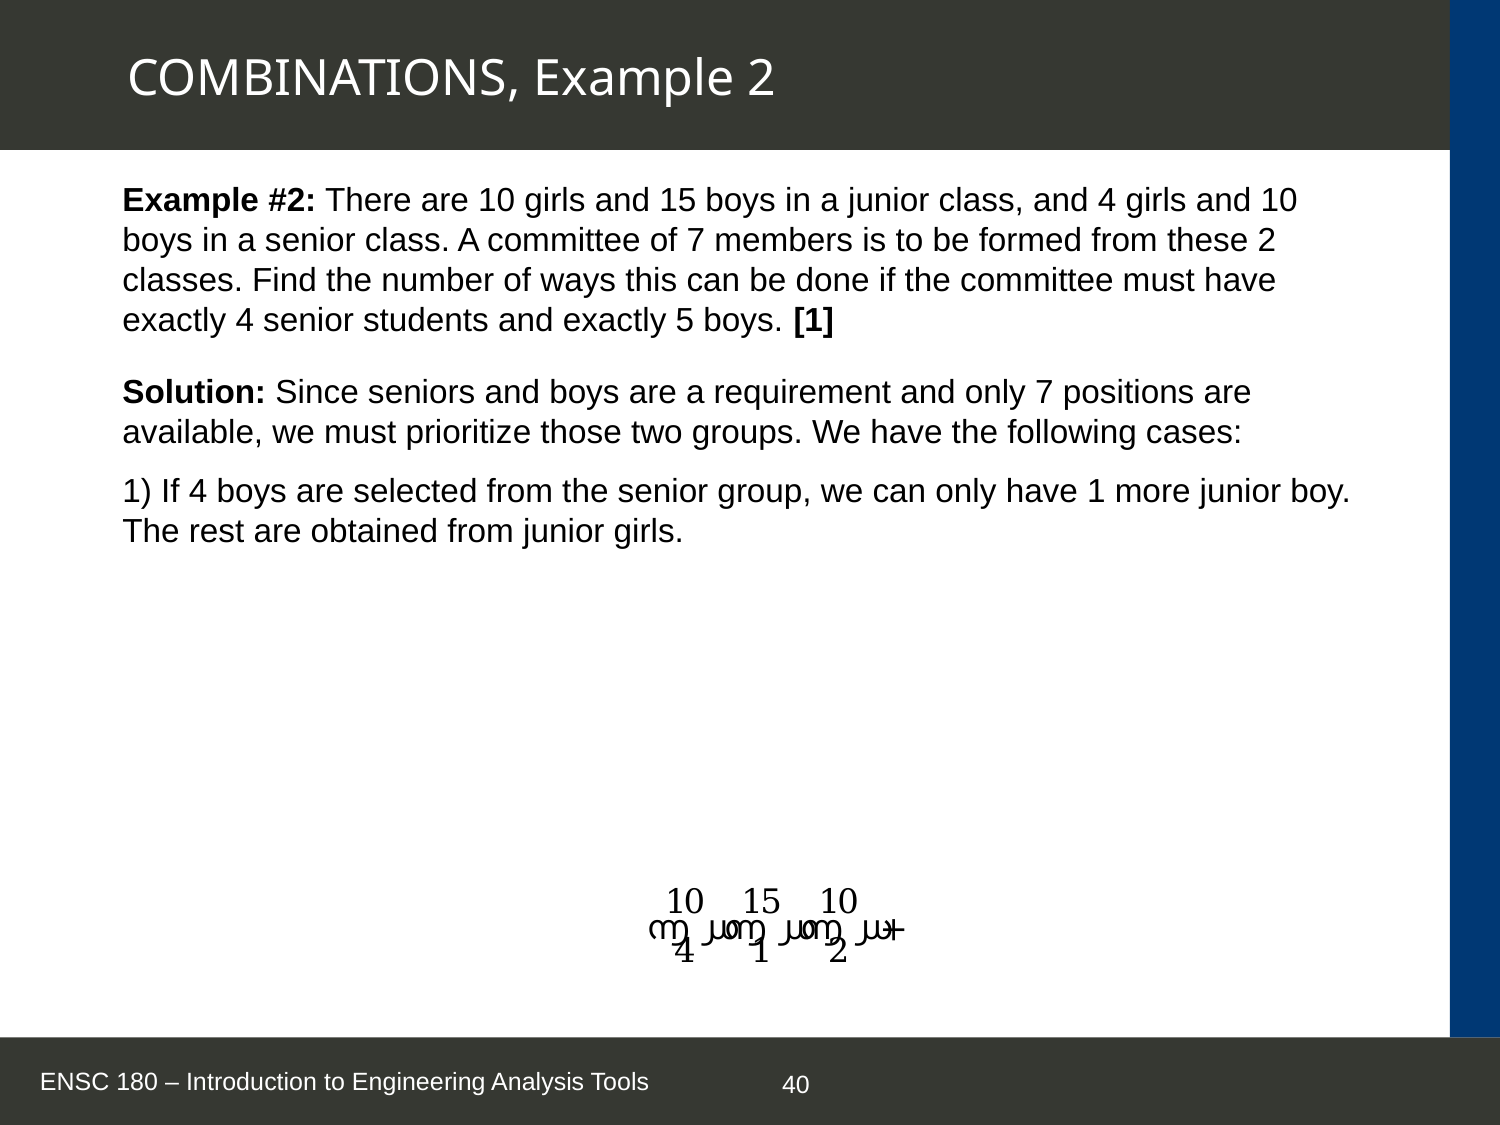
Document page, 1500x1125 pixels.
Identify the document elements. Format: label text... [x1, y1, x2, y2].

list Example #2: There are 10 girls and 15 boys in a junior class, and 4 girls and 10 boys in a senior class. A committee of 7 members is to be formed from these 2 classes. Find the number of ways this can be done if the committee must have exactly 4 senior students and exactly 5 boys. [1] Solution: Since seniors and boys are a requirement and only 7 positions are available, we must prioritize those two groups. We have the following cases: 1) If 4 boys are selected from the senior group, we can only have 1 more junior boy. The rest are obtained from junior girls. [107, 171, 1383, 963]
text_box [530, 885, 1023, 1001]
title COMBINATIONS, Example 2 [112, 37, 1450, 138]
footer ENSC 180 – Introduction to Engineering Analysis Tools [24, 1057, 740, 1113]
